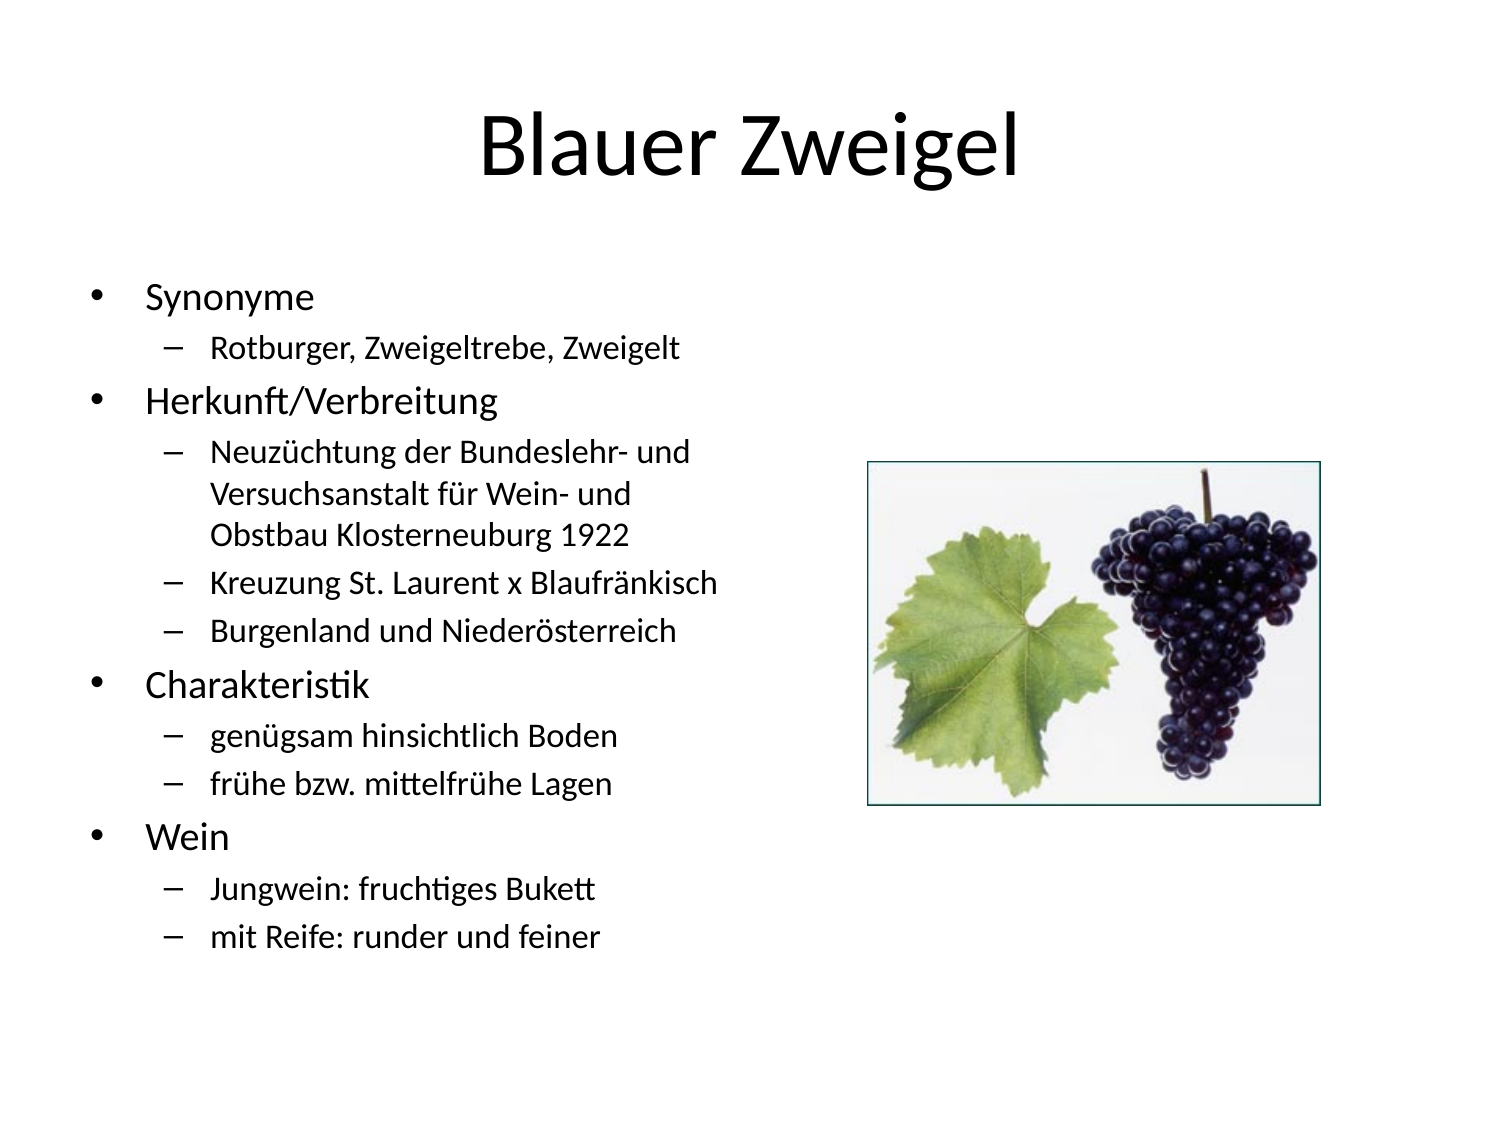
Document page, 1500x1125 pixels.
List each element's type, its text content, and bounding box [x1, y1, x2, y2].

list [866, 461, 1321, 806]
title Blauer Zweigel [75, 45, 1425, 233]
list Synonyme Rotburger, Zweigeltrebe, Zweigelt Herkunft/Verbreitung Neuzüchtung der Bundeslehr- und Versuchsanstalt für Wein- und Obstbau Klosterneuburg 1922 Kreuzung St. Laurent x Blaufränkisch Burgenland und Niederösterreich Charakteristik genügsam hinsichtlich Boden frühe bzw. mittelfrühe Lagen Wein Jungwein: fruchtiges Bukett mit Reife: runder und feiner [75, 262, 738, 1005]
